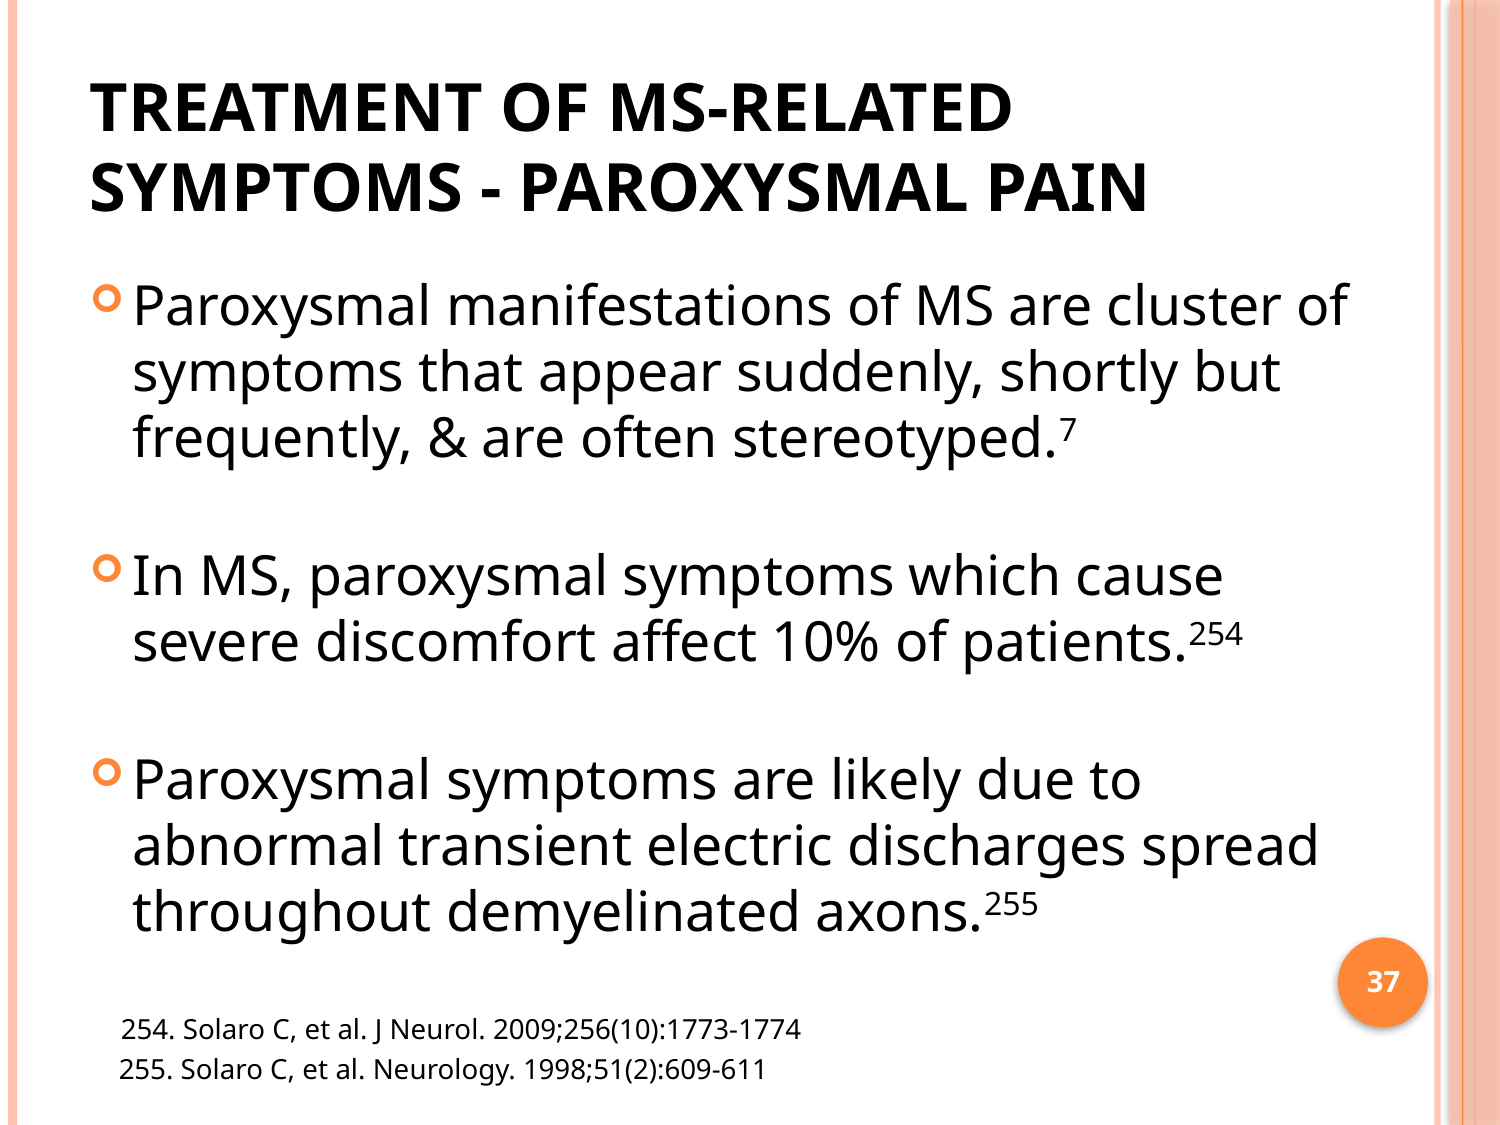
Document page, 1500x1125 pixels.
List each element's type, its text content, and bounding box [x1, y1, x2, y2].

title Treatment of MS-related symptoms - Paroxysmal pain [75, 45, 1396, 233]
slide_number 37 [1333, 940, 1434, 1027]
list Paroxysmal manifestations of MS are cluster of symptoms that appear suddenly, shortly but frequently, & are often stereotyped.7 In MS, paroxysmal symptoms which cause severe discomfort affect 10% of patients.254 Paroxysmal symptoms are likely due to abnormal transient electric discharges spread throughout demyelinated axons.255 254. Solaro C, et al. J Neurol. 2009;256(10):1773-1774 255. Solaro C, et al. Neurology. 1998;51(2):609-611 [75, 262, 1368, 1100]
